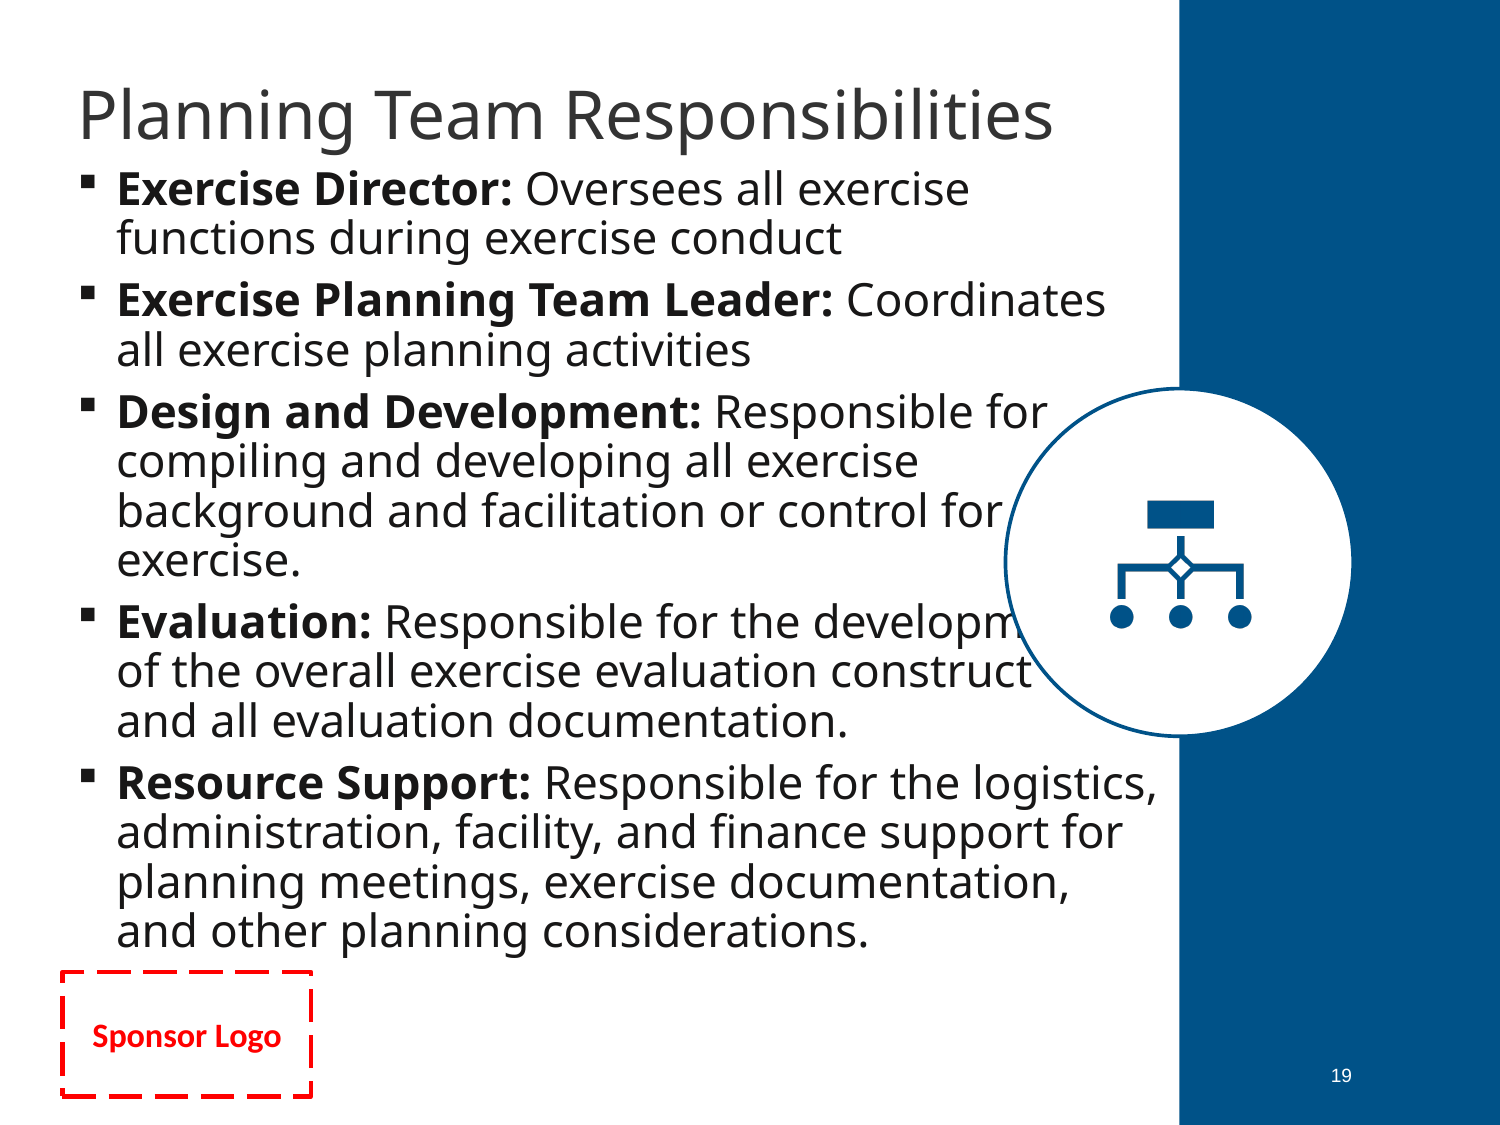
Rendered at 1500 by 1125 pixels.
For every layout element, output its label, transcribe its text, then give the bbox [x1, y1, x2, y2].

picture [1086, 469, 1275, 658]
list Exercise Director: Oversees all exercise functions during exercise conduct Exercise Planning Team Leader: Coordinates all exercise planning activities Design and Development: Responsible for compiling and developing all exercise background and facilitation or control for the exercise. Evaluation: Responsible for the development of the overall exercise evaluation construct and all evaluation documentation. Resource Support: Responsible for the logistics, administration, facility, and finance support for planning meetings, exercise documentation, and other planning considerations. [62, 162, 1177, 961]
text_box [1177, 0, 1500, 1125]
title Planning Team Responsibilities [62, 31, 1177, 162]
text_box [1003, 386, 1356, 739]
slide_number 19 [1242, 1052, 1368, 1098]
